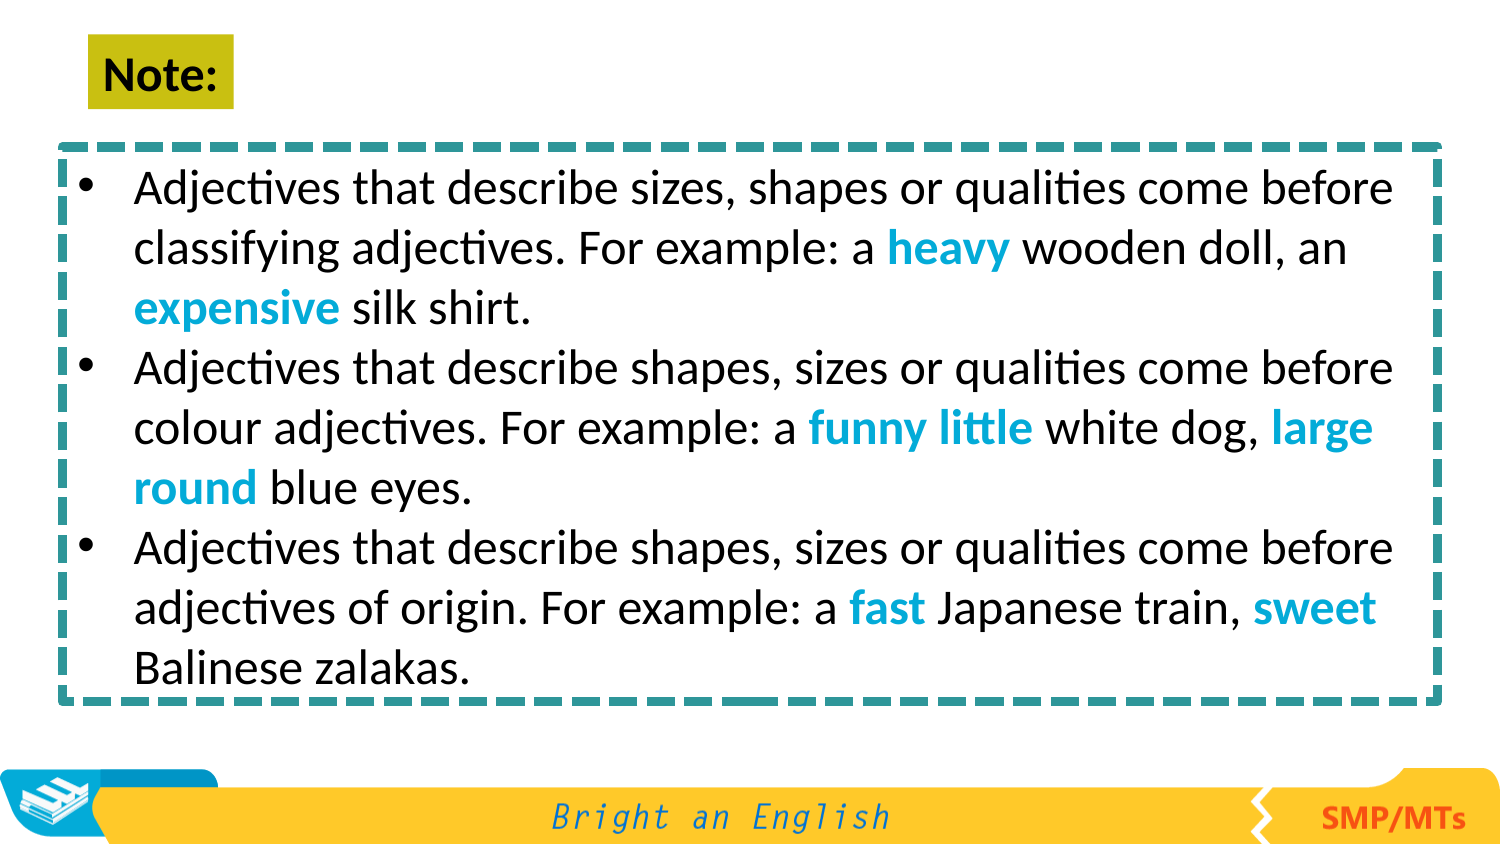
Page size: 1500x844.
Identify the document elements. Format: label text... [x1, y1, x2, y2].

text_box Adjectives that describe sizes, shapes or qualities come before classifying adjectives. For example: a heavy wooden doll, an expensive silk shirt. Adjectives that describe shapes, sizes or qualities come before colour adjectives. For example: a funny little white dog, large round blue eyes. Adjectives that describe shapes, sizes or qualities come before adjectives of origin. For example: a fast Japanese train, sweet Balinese zalakas. [62, 146, 1438, 702]
text_box Note: [88, 34, 234, 110]
picture [20, 778, 88, 823]
picture [0, 768, 1500, 844]
